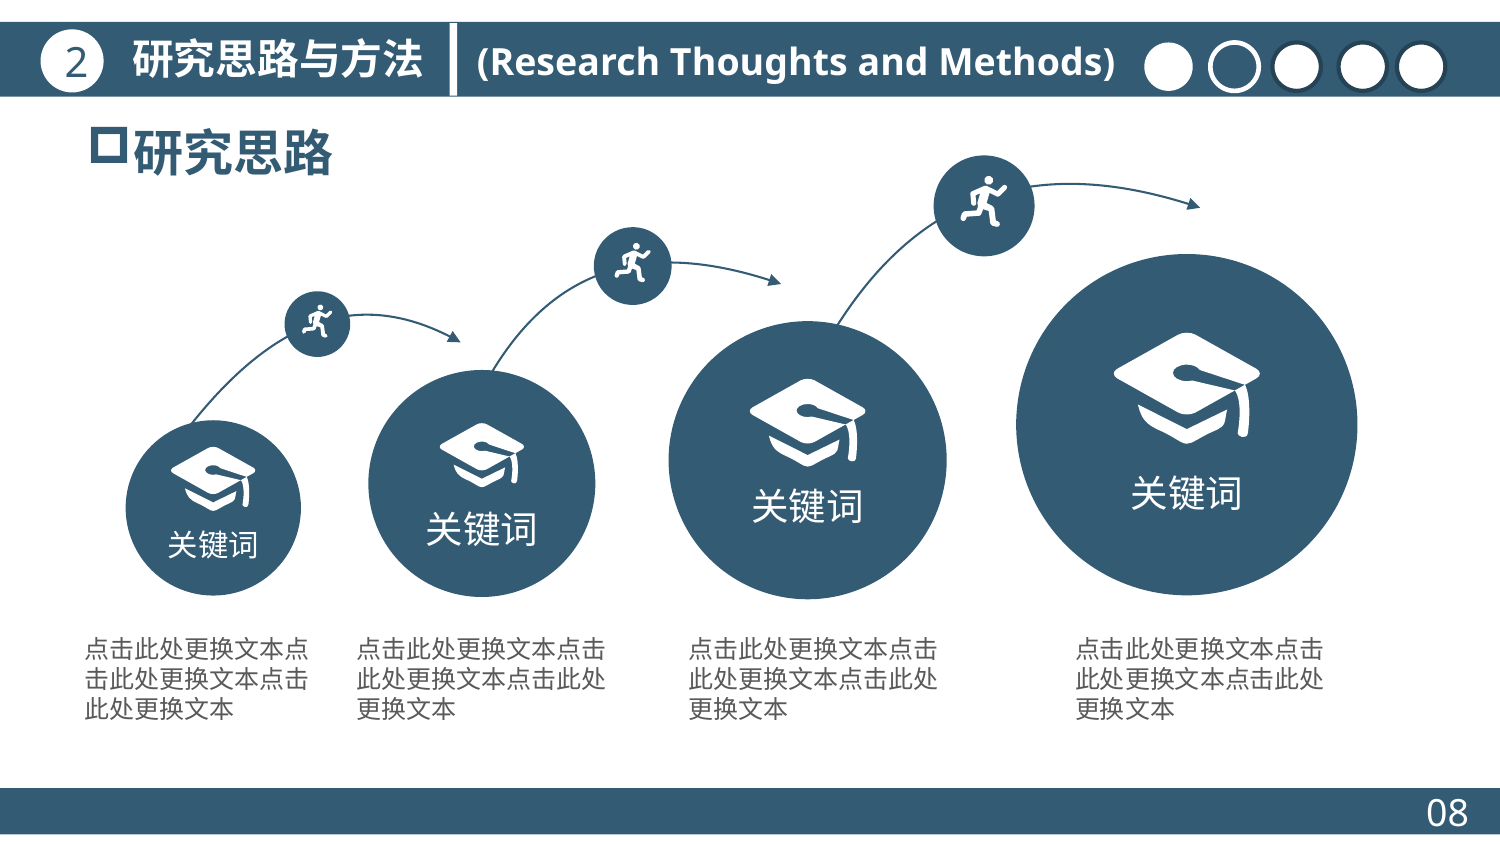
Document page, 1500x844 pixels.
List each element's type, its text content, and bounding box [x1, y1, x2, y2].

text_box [1015, 253, 1358, 596]
text_box 点击此处更换文本点击此处更换文本点击此处更换文本 [72, 629, 322, 701]
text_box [176, 290, 462, 443]
text_box 点击此处更换文本点击此处更换文本点击此处更换文本 [681, 629, 947, 716]
text_box 点击此处更换文本点击此处更换文本点击此处更换文本 [349, 629, 615, 716]
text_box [0, 781, 1500, 843]
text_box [827, 154, 1201, 342]
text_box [125, 419, 302, 597]
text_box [0, 21, 1500, 98]
text_box 点击此处更换文本点击此处更换文本点击此处更换文本 [1067, 629, 1333, 716]
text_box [668, 320, 948, 600]
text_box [367, 369, 596, 598]
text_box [482, 226, 782, 389]
text_box 研究思路 [72, 114, 424, 190]
